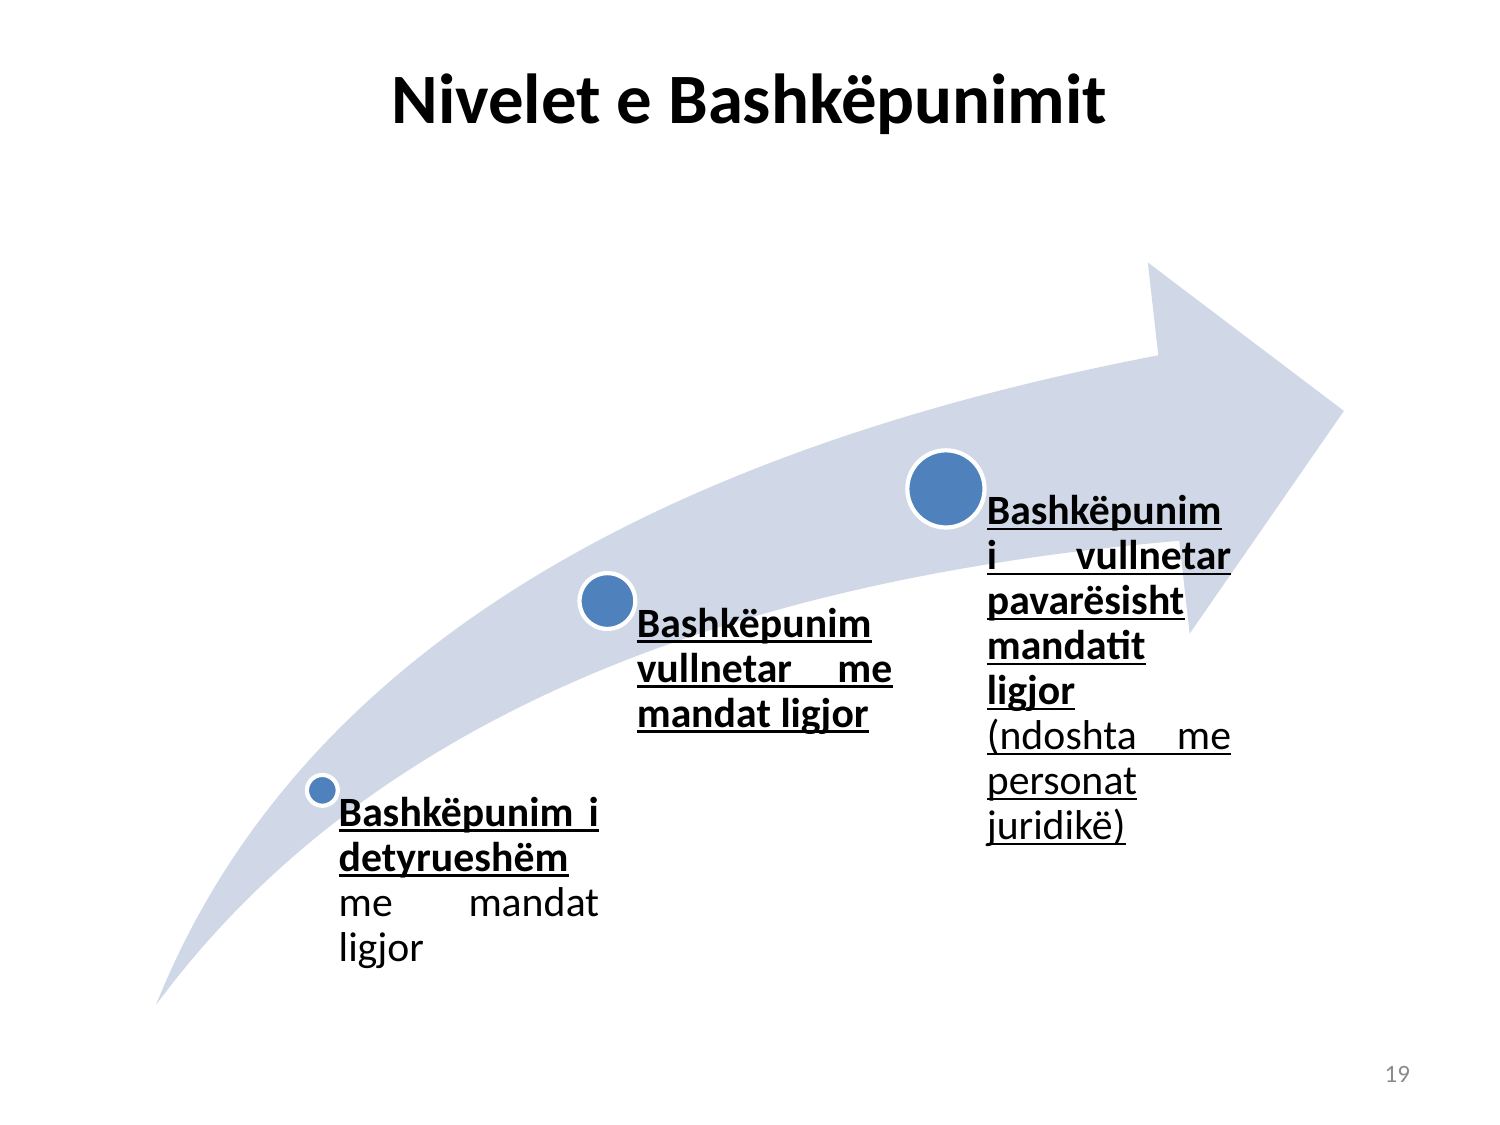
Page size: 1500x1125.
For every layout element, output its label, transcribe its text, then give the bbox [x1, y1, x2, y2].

title Nivelet e Bashkëpunimit [75, 45, 1425, 233]
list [74, 262, 1426, 1006]
slide_number 19 [1074, 1042, 1425, 1103]
